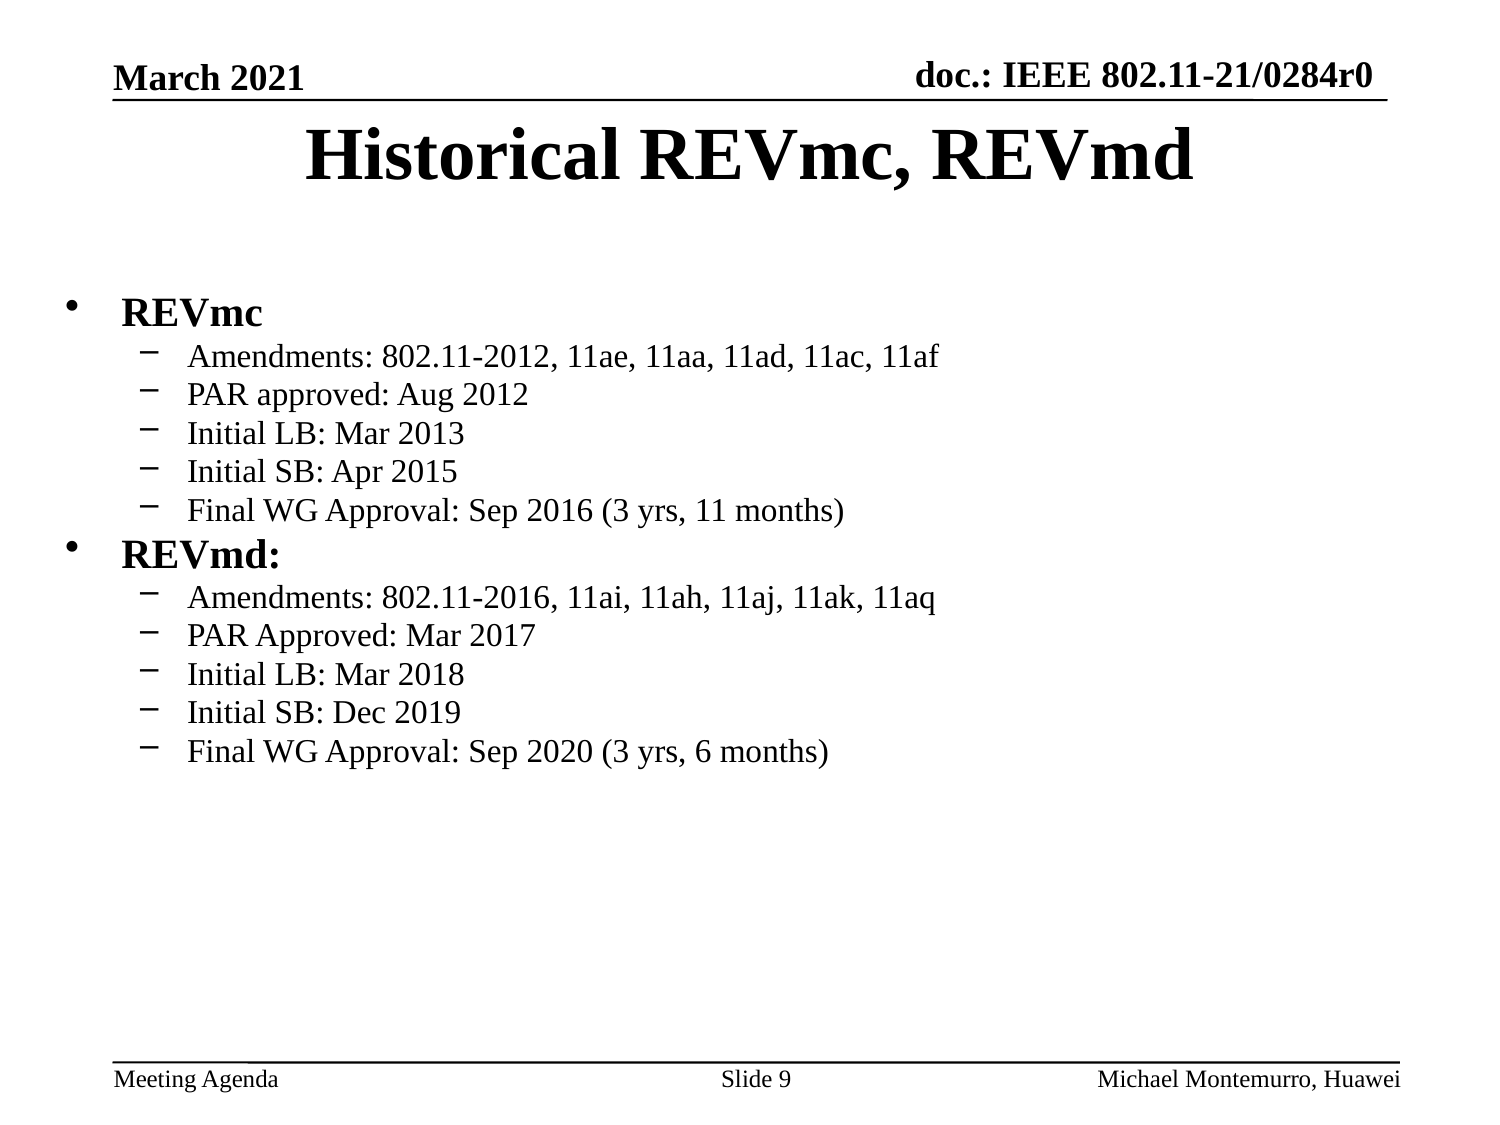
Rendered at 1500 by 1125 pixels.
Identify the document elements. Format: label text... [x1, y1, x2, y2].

title Historical REVmc, REVmd [112, 112, 1388, 188]
slide_number Slide 9 [712, 1061, 800, 1093]
text_box REVmc Amendments: 802.11-2012, 11ae, 11aa, 11ad, 11ac, 11af PAR approved: Aug 2012 Initial LB: Mar 2013 Initial SB: Apr 2015 Final WG Approval: Sep 2016 (3 yrs, 11 months) REVmd: Amendments: 802.11-2016, 11ai, 11ah, 11aj, 11ak, 11aq PAR Approved: Mar 2017 Initial LB: Mar 2018 Initial SB: Dec 2019 Final WG Approval: Sep 2020 (3 yrs, 6 months) [50, 287, 1450, 875]
footer Michael Montemurro, Huawei [949, 1061, 1402, 1093]
